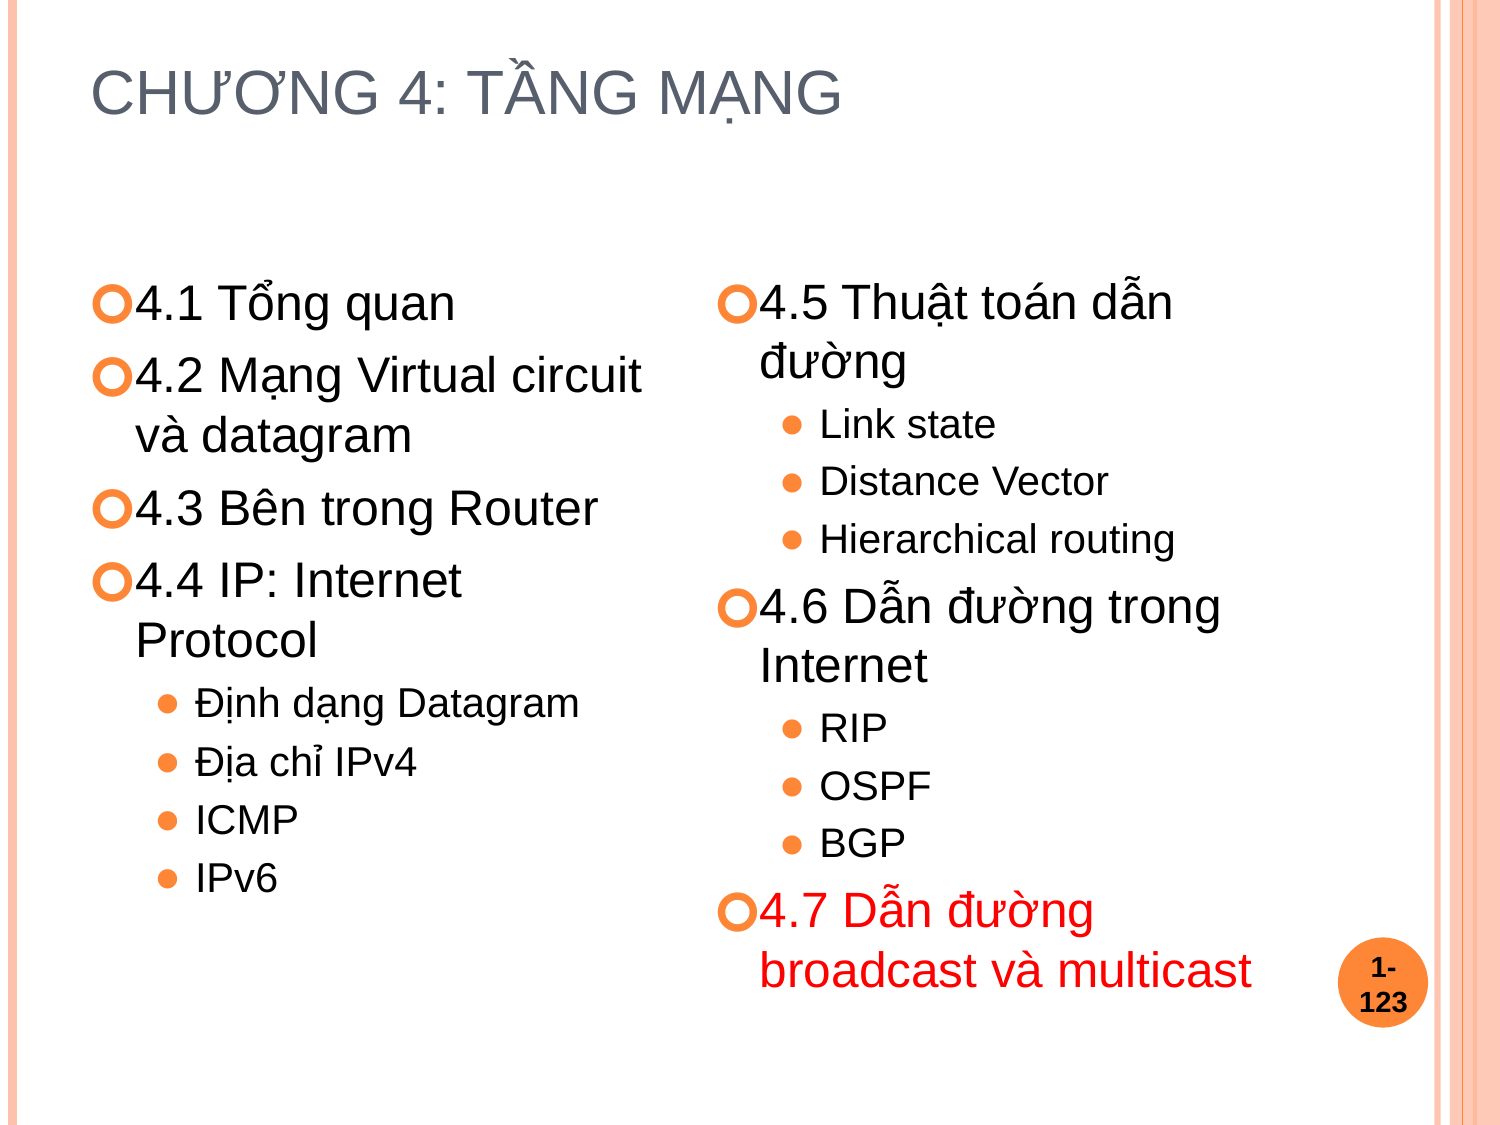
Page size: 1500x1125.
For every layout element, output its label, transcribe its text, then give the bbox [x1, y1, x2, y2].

slide_number 1-‹#› [1333, 940, 1434, 1026]
list 4.5 Thuật toán dẫn đường Link state Distance Vector Hierarchical routing 4.6 Dẫn đường trong Internet RIP OSPF BGP 4.7 Dẫn đường broadcast và multicast [700, 262, 1301, 1013]
title Chương 4: Tầng mạng [75, 45, 1300, 233]
list 4.1 Tổng quan 4.2 Mạng Virtual circuit và datagram 4.3 Bên trong Router 4.4 IP: Internet Protocol Định dạng Datagram Địa chỉ IPv4 ICMP IPv6 [75, 262, 675, 1013]
